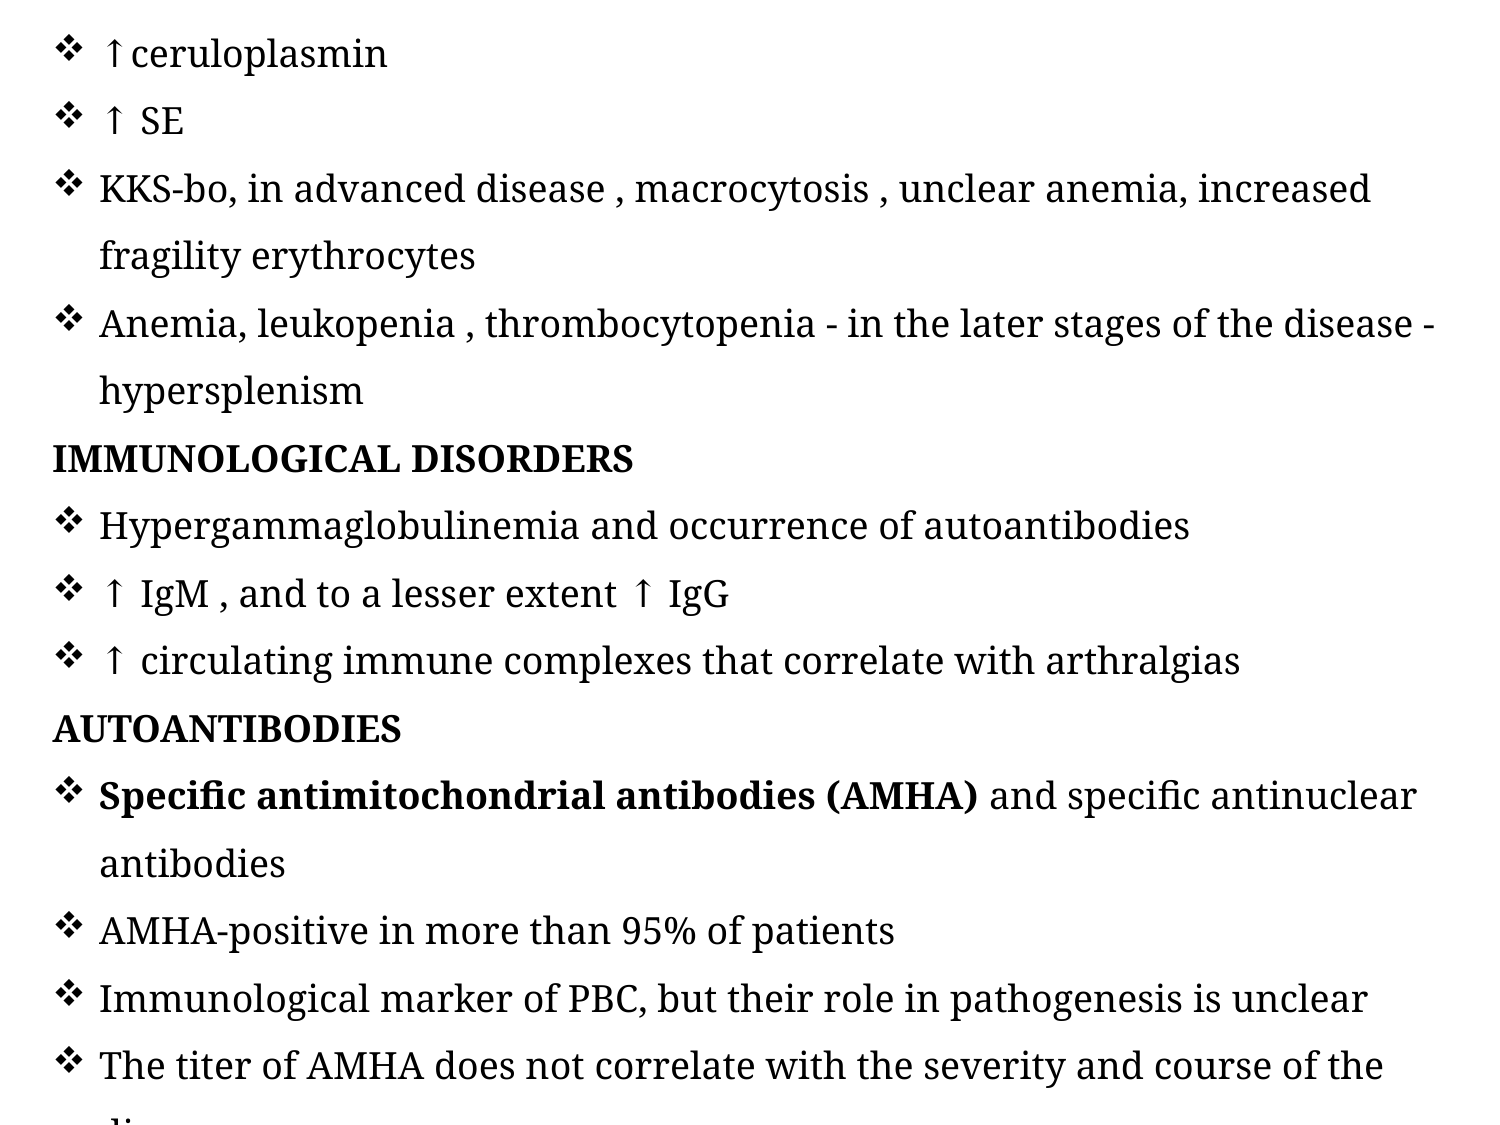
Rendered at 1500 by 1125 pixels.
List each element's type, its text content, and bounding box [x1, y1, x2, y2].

text_box ↑ceruloplasmin ↑ SE KKS-bo, in advanced disease , macrocytosis , unclear anemia, increased fragility erythrocytes Anemia, leukopenia , thrombocytopenia - in the later stages of the disease - hypersplenism IMMUNOLOGICAL DISORDERS Hypergammaglobulinemia and occurrence of autoantibodies ↑ IgM , and to a lesser extent ↑ IgG ↑ circulating immune complexes that correlate with arthralgias AUTOANTIBODIES Specific antimitochondrial antibodies (AMHA) and specific antinuclear antibodies AMHA-positive in more than 95% of patients Immunological marker of PBC, but their role in pathogenesis is unclear The titer of AMHA does not correlate with the severity and course of the disease [37, 0, 1488, 1125]
